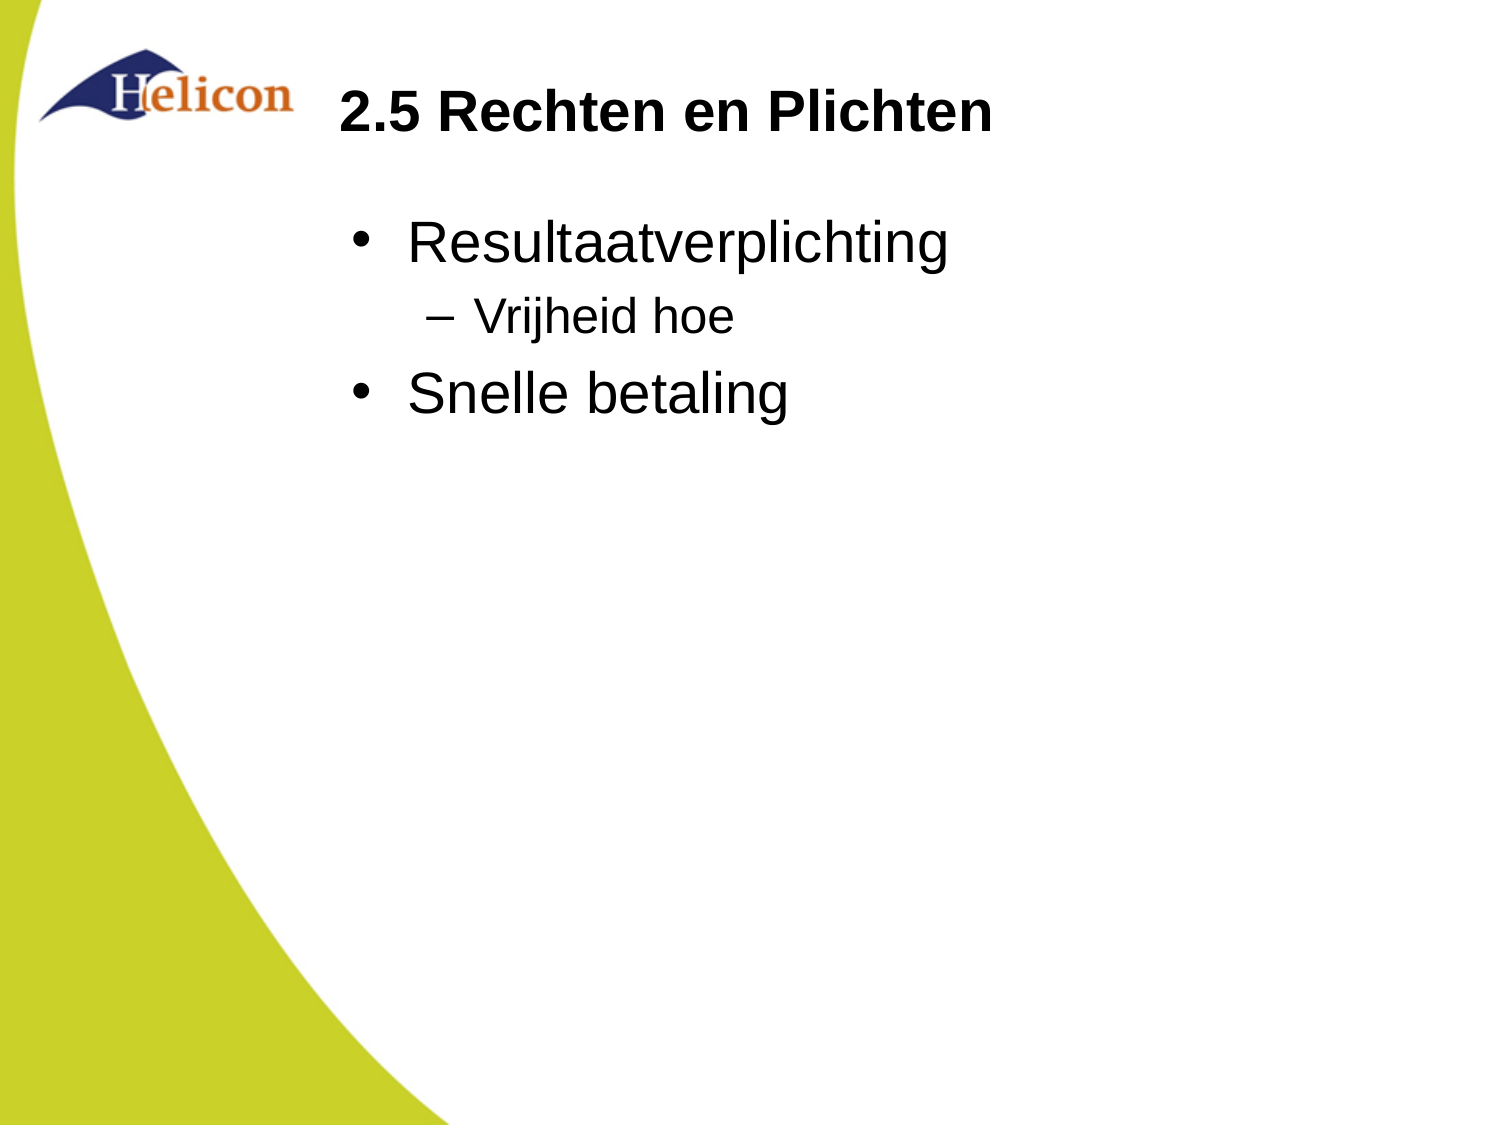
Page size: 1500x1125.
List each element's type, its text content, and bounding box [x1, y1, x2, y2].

picture [0, 0, 1500, 1125]
title 2.5 Rechten en Plichten [324, 54, 1415, 161]
list Resultaatverplichting Vrijheid hoe Snelle betaling [336, 196, 1425, 1005]
